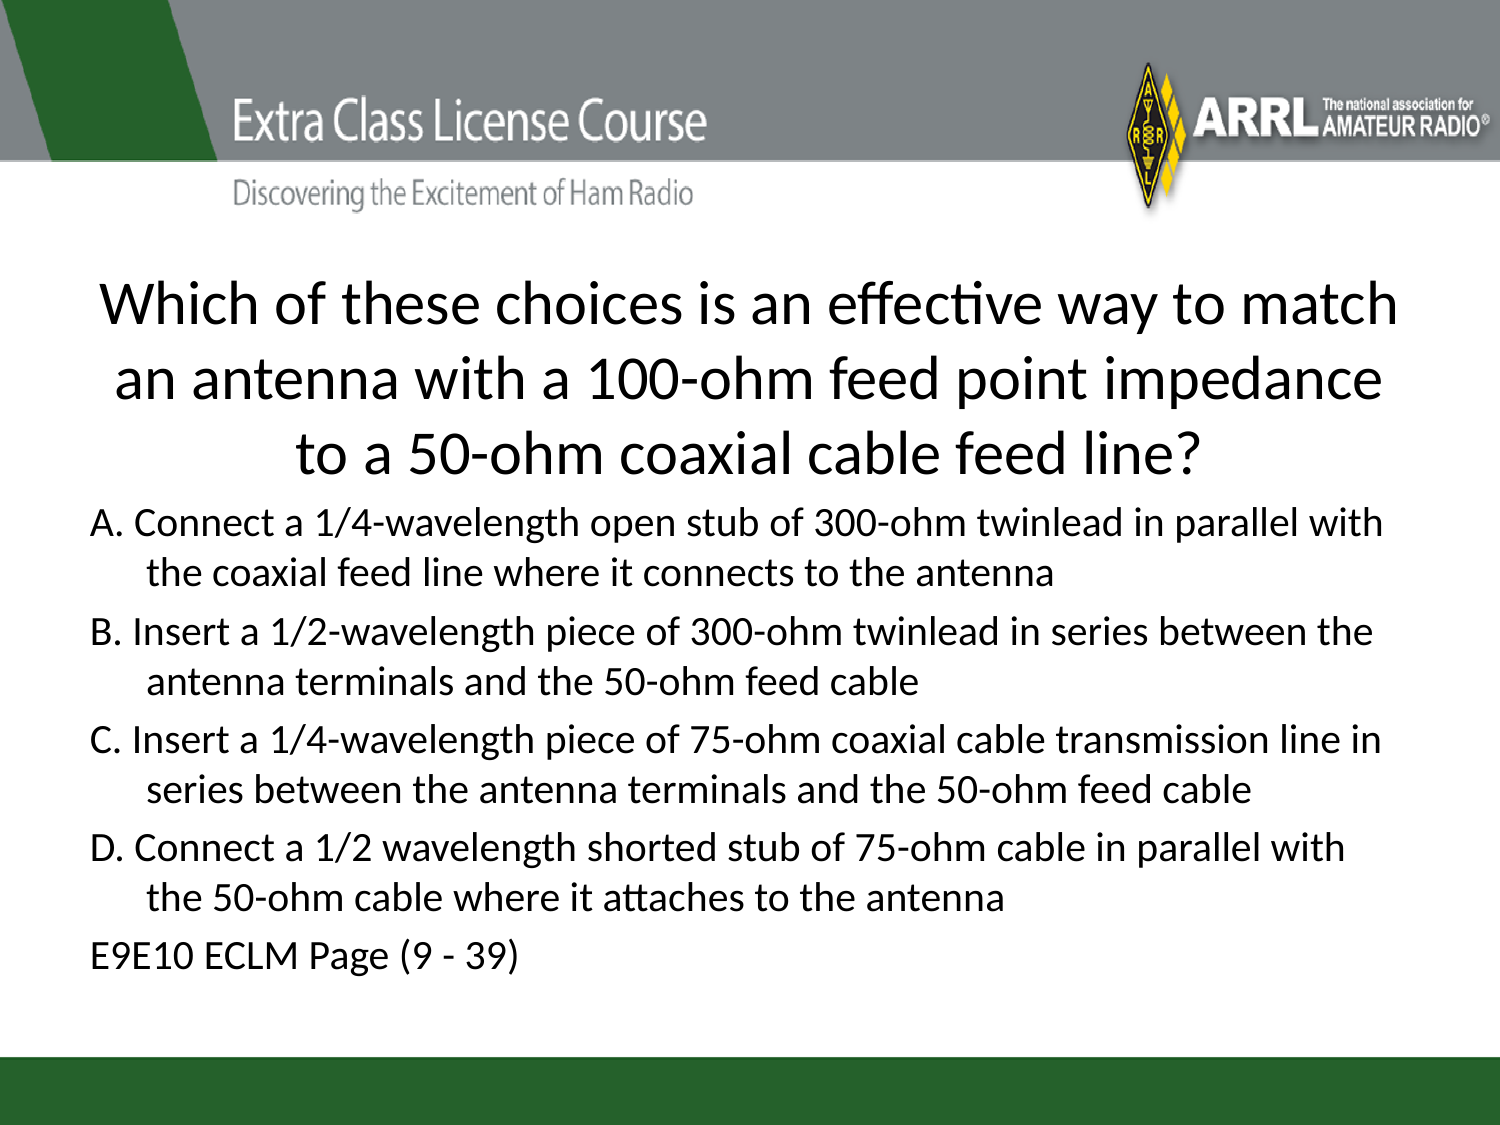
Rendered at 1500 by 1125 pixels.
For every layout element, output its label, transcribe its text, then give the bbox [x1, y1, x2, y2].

picture [0, 0, 1500, 1125]
title Which of these choices is an effective way to match an antenna with a 100-ohm feed point impedance to a 50-ohm coaxial cable feed line? [75, 254, 1425, 435]
list A. Connect a 1/4-wavelength open stub of 300-ohm twinlead in parallel with the coaxial feed line where it connects to the antenna B. Insert a 1/2-wavelength piece of 300-ohm twinlead in series between the antenna terminals and the 50-ohm feed cable C. Insert a 1/4-wavelength piece of 75-ohm coaxial cable transmission line in series between the antenna terminals and the 50-ohm feed cable D. Connect a 1/2 wavelength shorted stub of 75-ohm cable in parallel with the 50-ohm cable where it attaches to the antenna E9E10 ECLM Page (9 - 39) [75, 487, 1425, 1005]
